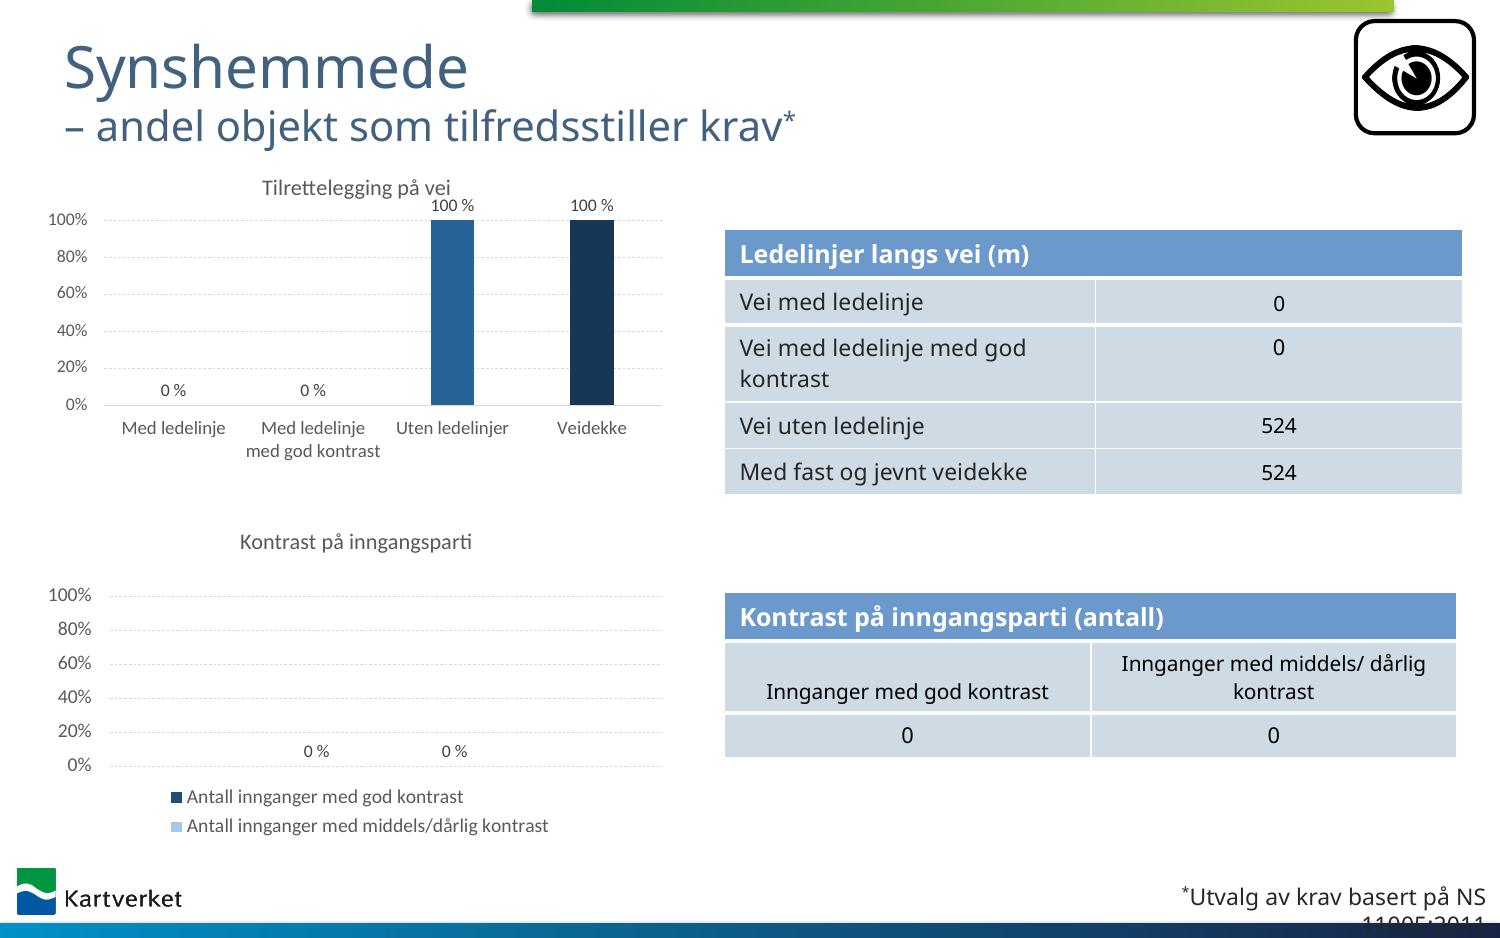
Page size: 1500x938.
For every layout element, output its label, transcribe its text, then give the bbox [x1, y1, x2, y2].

table_cell 0 [1096, 327, 1462, 401]
table_cell Vei med ledelinje [725, 280, 1095, 323]
table_header Ledelinjer langs vei (m) [725, 230, 1462, 276]
table_cell 0 [725, 715, 1090, 757]
table_cell Vei med ledelinje med god kontrast [725, 327, 1095, 401]
table_cell 0 [1092, 715, 1456, 757]
table_header Kontrast på inngangsparti (antall) [725, 593, 1456, 639]
table_cell 0 [1096, 280, 1462, 323]
text_box *Utvalg av krav basert på NS 11005:2011 [1068, 873, 1500, 938]
table_cell 524 [1096, 449, 1462, 494]
table_cell Vei uten ledelinje [725, 403, 1095, 448]
table_cell Innganger med middels/ dårlig kontrast [1092, 643, 1456, 711]
table_cell 524 [1096, 403, 1462, 448]
picture [41, 166, 673, 492]
table_cell Innganger med god kontrast [725, 643, 1090, 711]
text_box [1355, 20, 1475, 134]
table_cell Med fast og jevnt veidekke [725, 449, 1095, 494]
picture [41, 520, 673, 846]
text_box Synshemmede – andel objekt som tilfredsstiller krav* [49, 24, 1431, 158]
